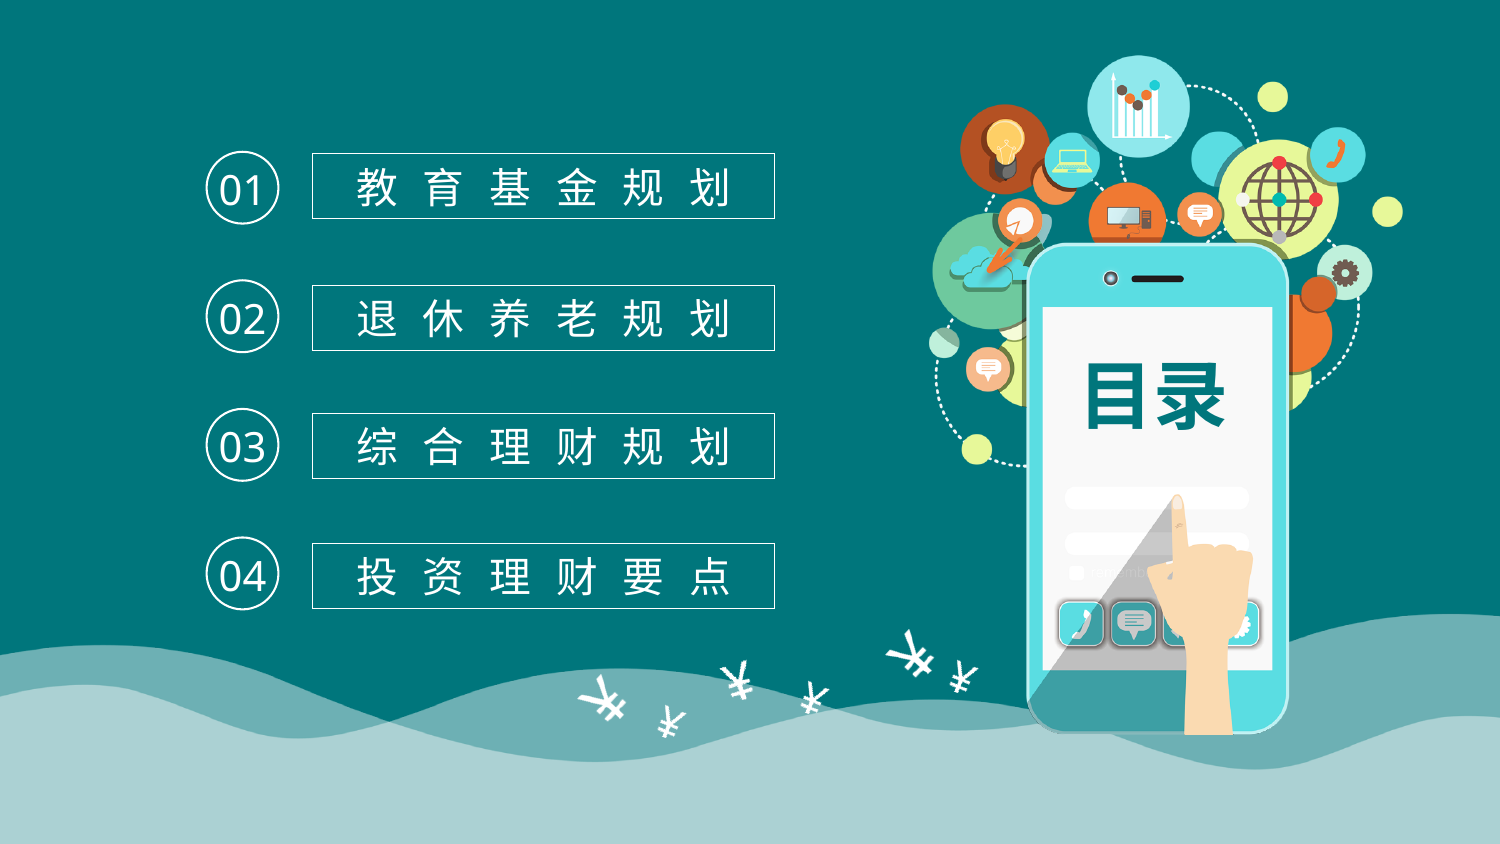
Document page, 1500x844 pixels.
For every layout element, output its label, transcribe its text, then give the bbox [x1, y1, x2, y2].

text_box 投资理财要点 [312, 543, 775, 566]
picture [0, 21, 1500, 844]
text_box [185, 408, 300, 481]
text_box 综合理财规划 [312, 413, 775, 479]
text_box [185, 537, 300, 610]
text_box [185, 151, 300, 224]
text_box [185, 280, 300, 353]
text_box 退休养老规划 [312, 285, 775, 351]
text_box 教育基金规划 [312, 153, 775, 219]
